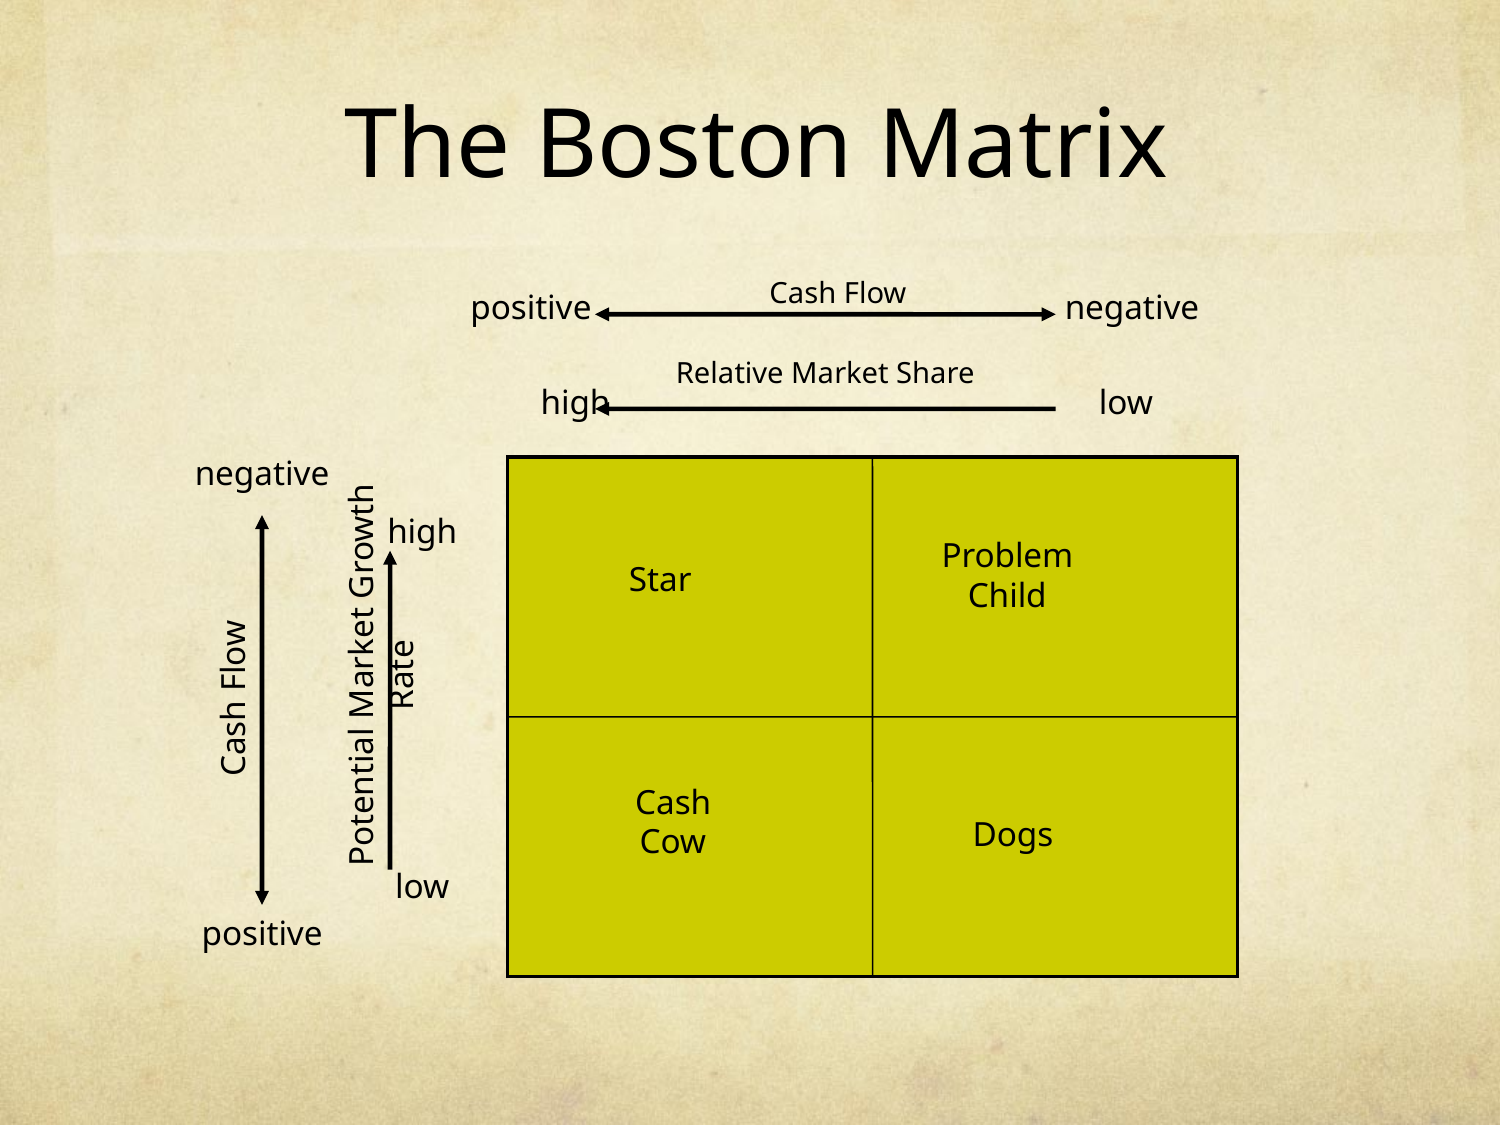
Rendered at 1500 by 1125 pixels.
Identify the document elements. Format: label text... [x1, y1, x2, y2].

text_box positive [172, 904, 352, 960]
picture [0, 0, 1500, 1125]
text_box high [505, 373, 647, 429]
text_box [255, 515, 269, 904]
text_box Cash Flow [204, 539, 260, 858]
text_box negative [172, 444, 352, 499]
text_box high [351, 503, 493, 558]
text_box low [1055, 373, 1197, 429]
text_box Potential Market Growth Rate [332, 457, 428, 894]
text_box low [351, 857, 493, 913]
text_box negative [1042, 278, 1222, 334]
text_box Relative Market Share [633, 347, 1018, 397]
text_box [507, 456, 1238, 978]
text_box positive [441, 278, 621, 334]
title The Boston Matrix [87, 119, 1425, 233]
text_box Cash Flow [710, 267, 966, 314]
text_box [87, 19, 1428, 119]
